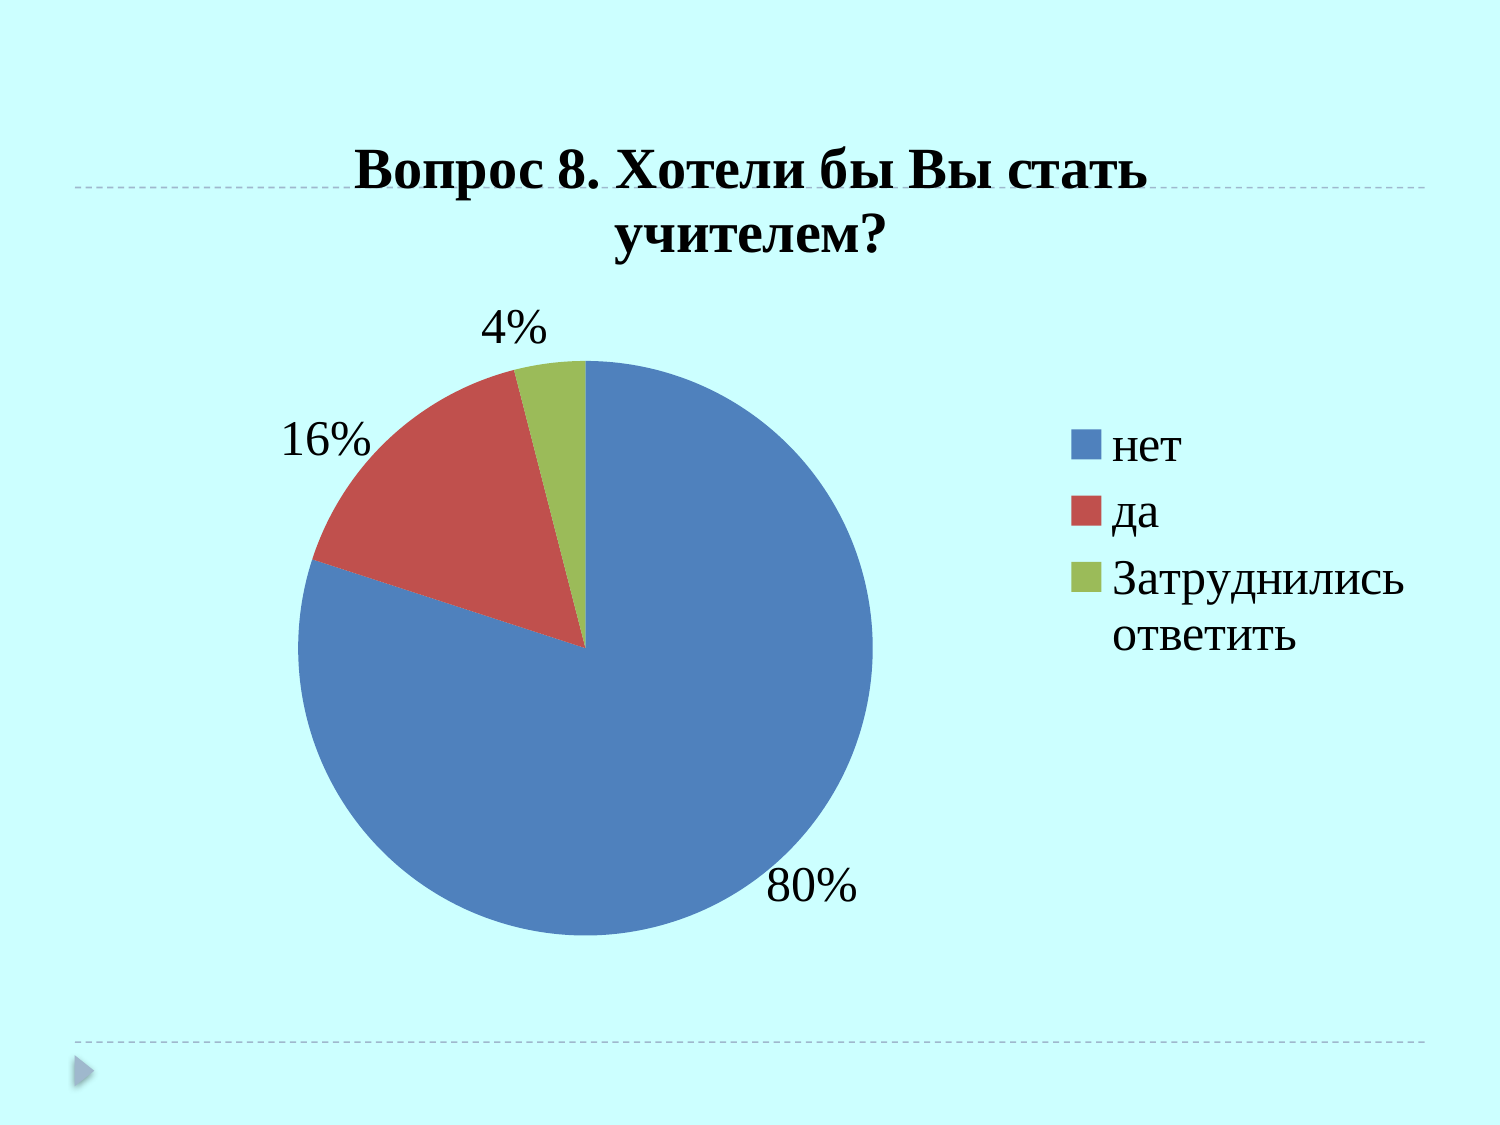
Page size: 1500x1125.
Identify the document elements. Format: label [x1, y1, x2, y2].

chart [100, 89, 1436, 988]
